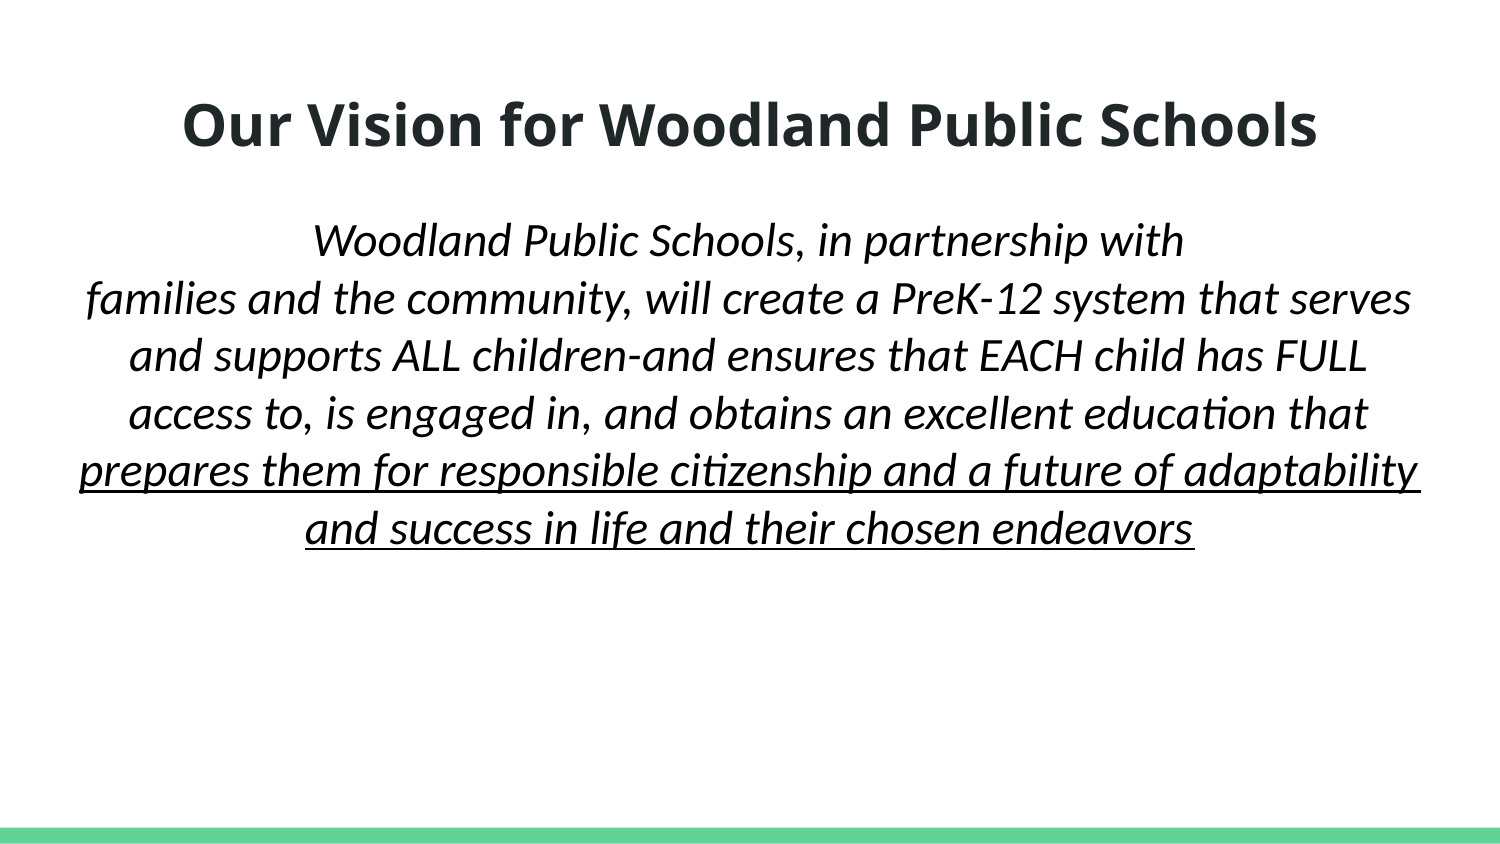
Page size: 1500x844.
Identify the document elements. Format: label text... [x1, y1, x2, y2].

title Our Vision for Woodland Public Schools [51, 72, 1449, 167]
list Woodland Public Schools, in partnership with families and the community, will create a PreK-12 system that serves and supports ALL children-and ensures that EACH child has FULL access to, is engaged in, and obtains an excellent education that prepares them for responsible citizenship and a future of adaptability and success in life and their chosen endeavors [51, 193, 1449, 750]
